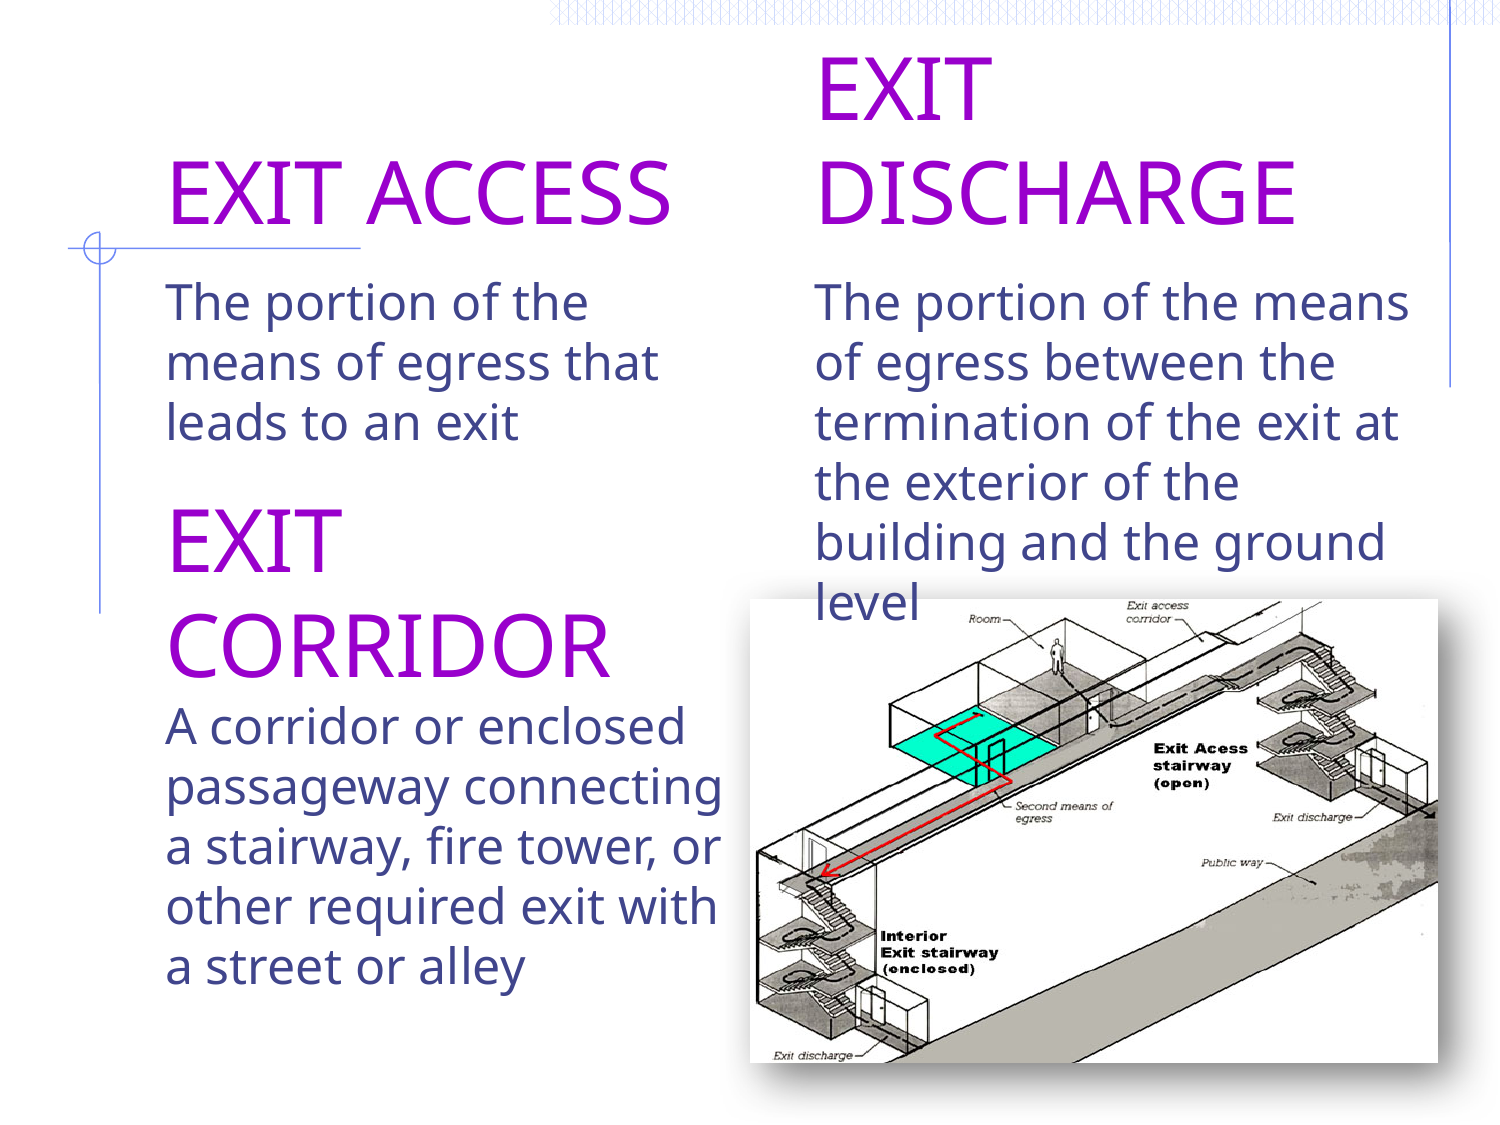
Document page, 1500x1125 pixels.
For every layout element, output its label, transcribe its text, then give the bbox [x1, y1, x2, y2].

text_box The portion of the means of egress between the termination of the exit at the exterior of the building and the ground level [799, 262, 1438, 413]
list A corridor or enclosed passageway connecting a stairway, fire tower, or other required exit with a street or alley [150, 687, 732, 1027]
picture [749, 599, 1438, 1063]
list The portion of the means of egress that leads to an exit [150, 262, 688, 413]
text_box EXIT DISCHARGE [799, 99, 1388, 250]
list EXIT ACCESS [150, 99, 738, 250]
list EXIT CORRIDOR [150, 474, 711, 687]
